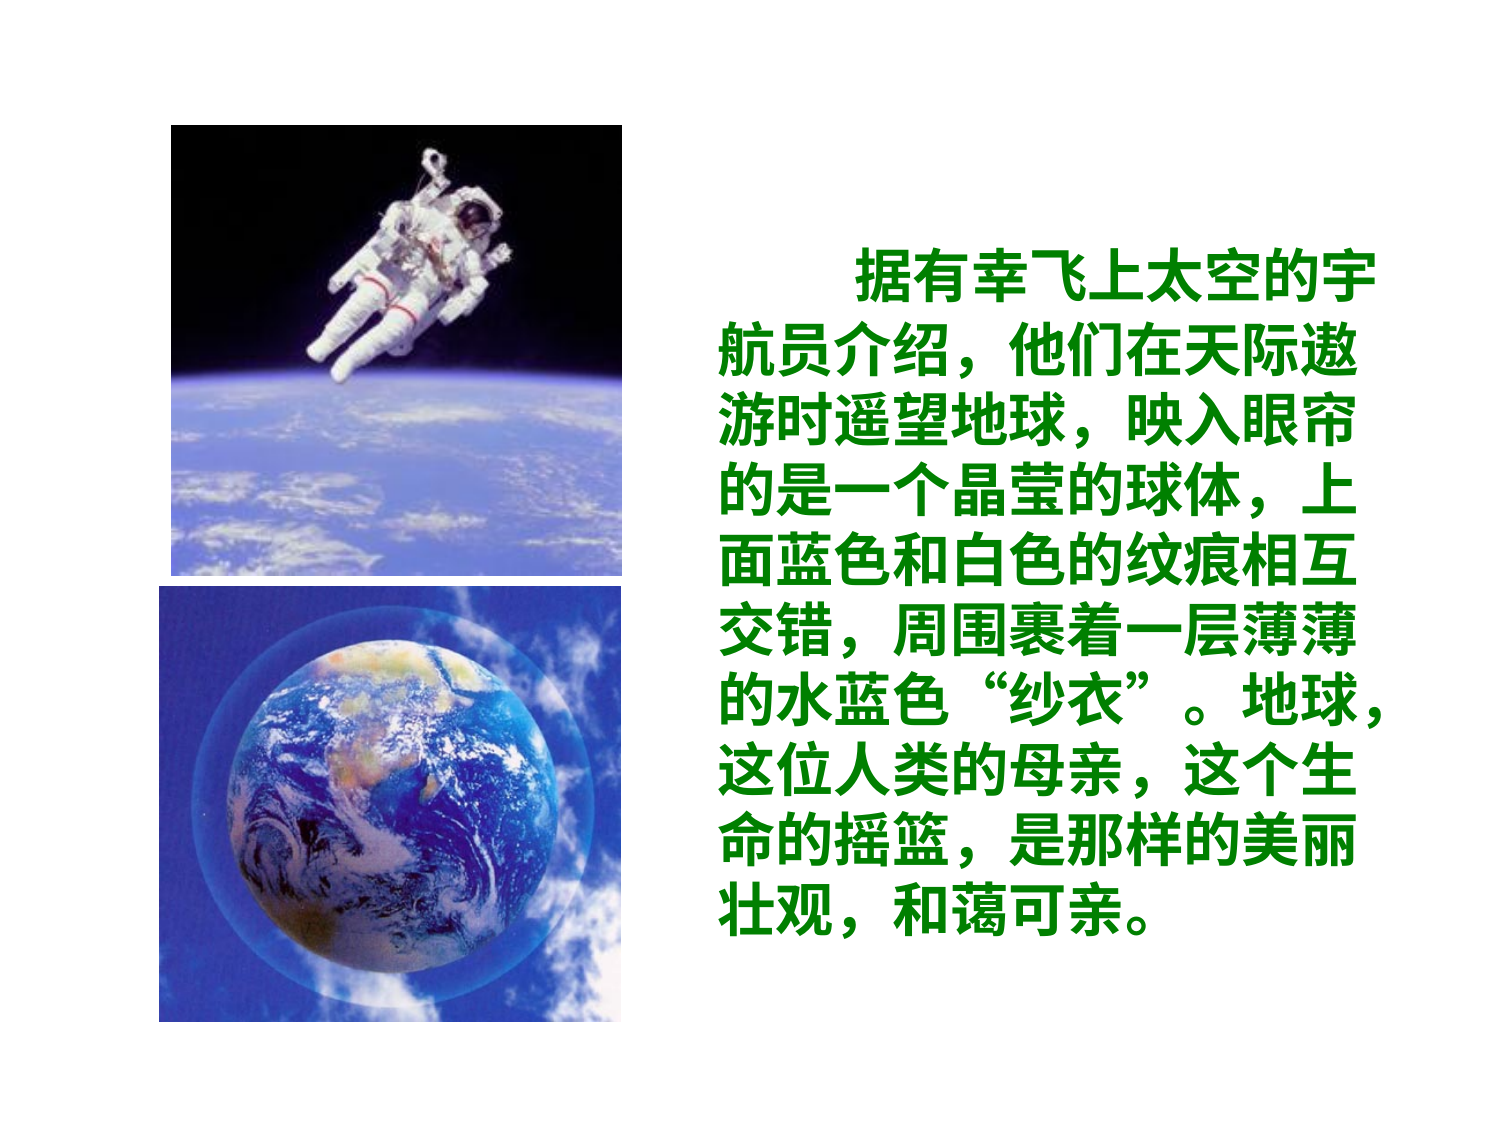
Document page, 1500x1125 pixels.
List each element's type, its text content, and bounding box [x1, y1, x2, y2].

picture [170, 125, 622, 576]
text_box 据有幸飞上太空的宇航员介绍，他们在天际遨游时遥望地球，映入眼帘的是一个晶莹的球体，上面蓝色和白色的纹痕相互交错，周围裹着一层薄薄的水蓝色“纱衣”。地球，这位人类的母亲，这个生命的摇篮，是那样的美丽壮观，和蔼可亲。 [702, 125, 1424, 951]
picture [159, 586, 621, 1022]
